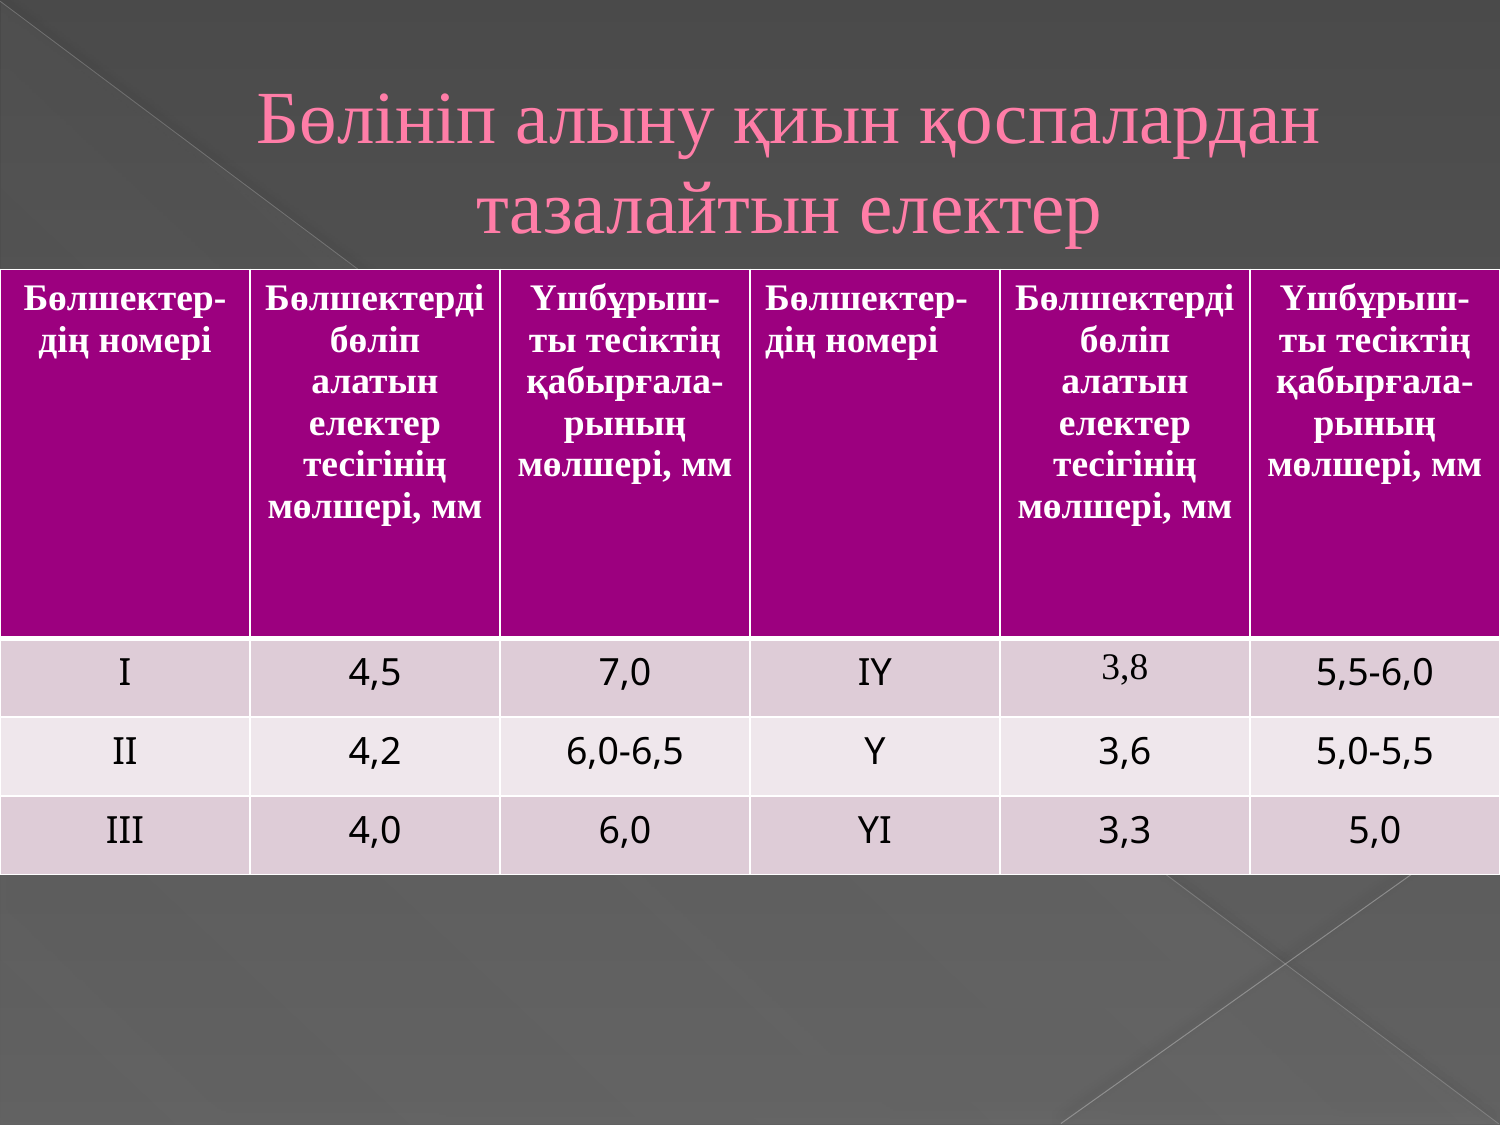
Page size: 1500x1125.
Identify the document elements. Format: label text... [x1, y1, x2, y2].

table_header Бөлшектер-дің номері [751, 270, 999, 636]
table_cell 3,8 [1001, 641, 1249, 716]
table_header Бөлшектерді бөліп алатын електер тесігінің мөлшері, мм [251, 270, 499, 636]
table_header Бөлшектерді бөліп алатын електер тесігінің мөлшері, мм [1001, 270, 1249, 636]
table_cell 5,0 [1251, 797, 1499, 874]
title Бөлініп алыну қиын қоспалардан тазалайтын електер [75, 43, 1425, 269]
table_cell ҮІ [751, 797, 999, 874]
table_cell ІҮ [751, 641, 999, 716]
table_cell 7,0 [501, 641, 749, 716]
table_cell 3,3 [1001, 797, 1249, 874]
table_cell І [1, 641, 249, 716]
table_cell 4,0 [251, 797, 499, 874]
table_cell 6,0 [501, 797, 749, 874]
table_header Үшбұрыш-ты тесіктің қабырғала-рының мөлшері, мм [1251, 270, 1499, 636]
table_cell 5,0-5,5 [1251, 718, 1499, 795]
table_cell 5,5-6,0 [1251, 641, 1499, 716]
table_header Бөлшектер-дің номері [1, 270, 249, 636]
table_cell 4,5 [251, 641, 499, 716]
table_cell Ү [751, 718, 999, 795]
table_header Үшбұрыш-ты тесіктің қабырғала-рының мөлшері, мм [501, 270, 749, 636]
table_cell ІІІ [1, 797, 249, 874]
table_cell 4,2 [251, 718, 499, 795]
table_cell ІІ [1, 718, 249, 795]
table_cell 3,6 [1001, 718, 1249, 795]
table_cell 6,0-6,5 [501, 718, 749, 795]
